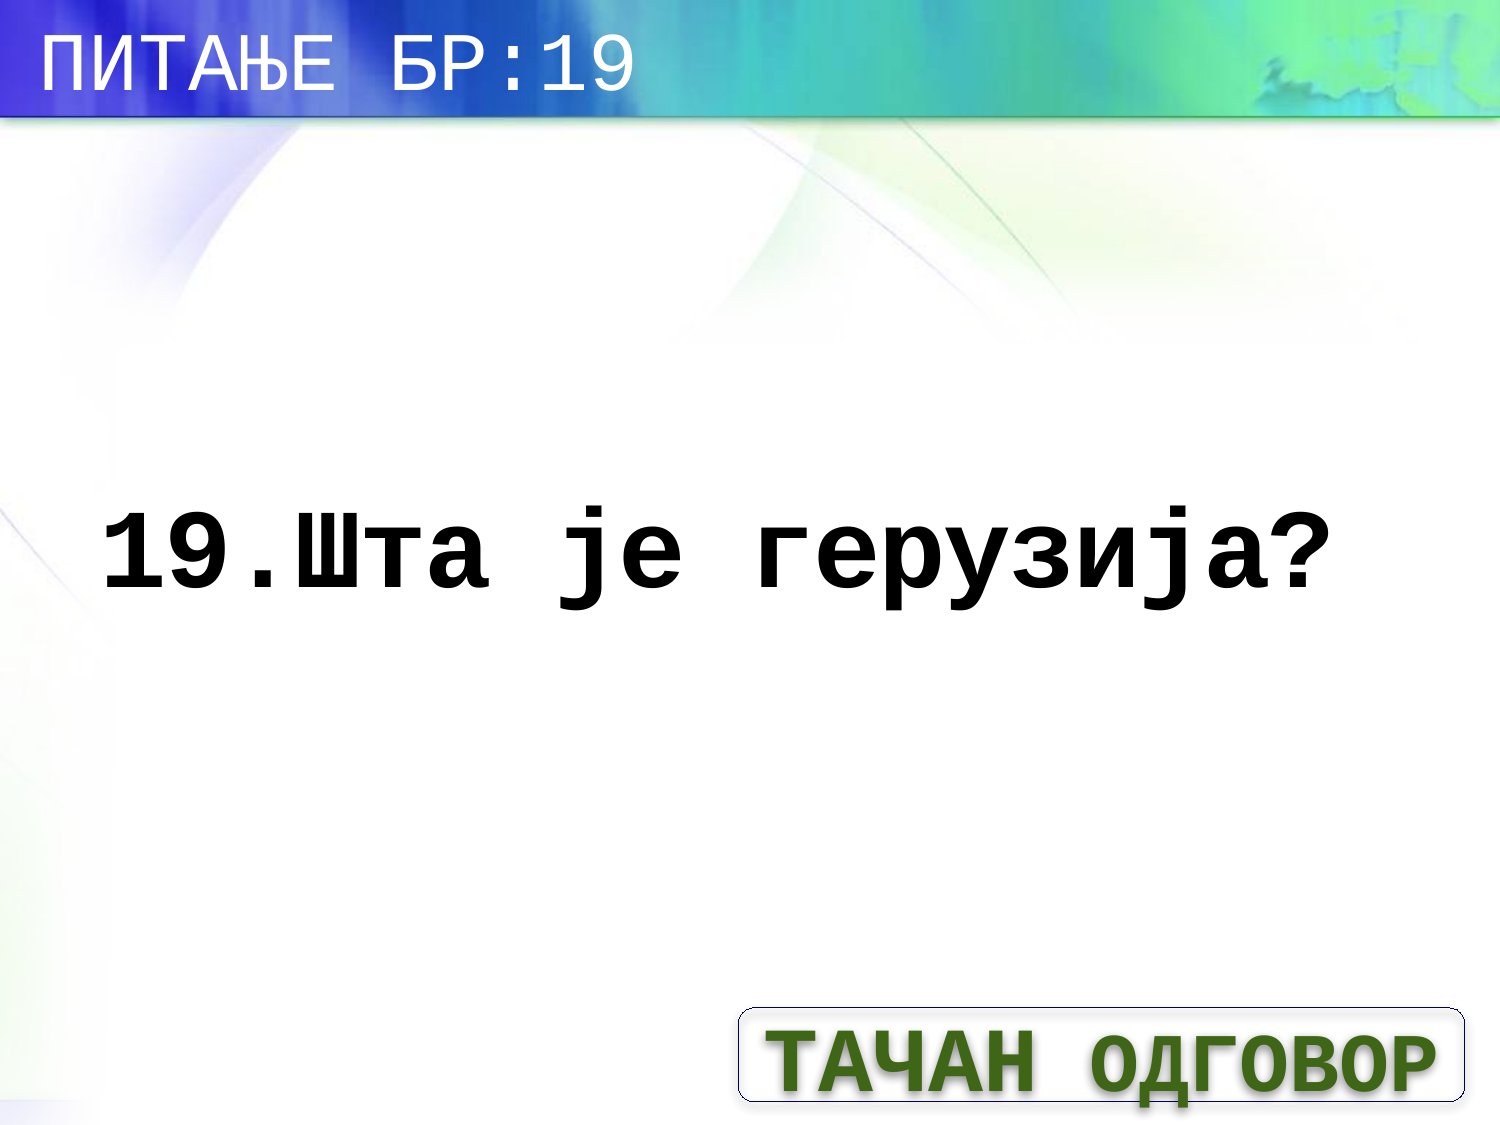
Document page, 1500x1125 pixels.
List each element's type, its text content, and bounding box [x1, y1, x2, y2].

title 19.Шта је герузија? [93, 152, 1407, 950]
picture [0, 0, 1500, 1125]
text_box ТАЧАН ОДГОВОР [738, 1007, 1465, 1102]
text_box ПИТАЊЕ БР:19 [23, 0, 692, 115]
